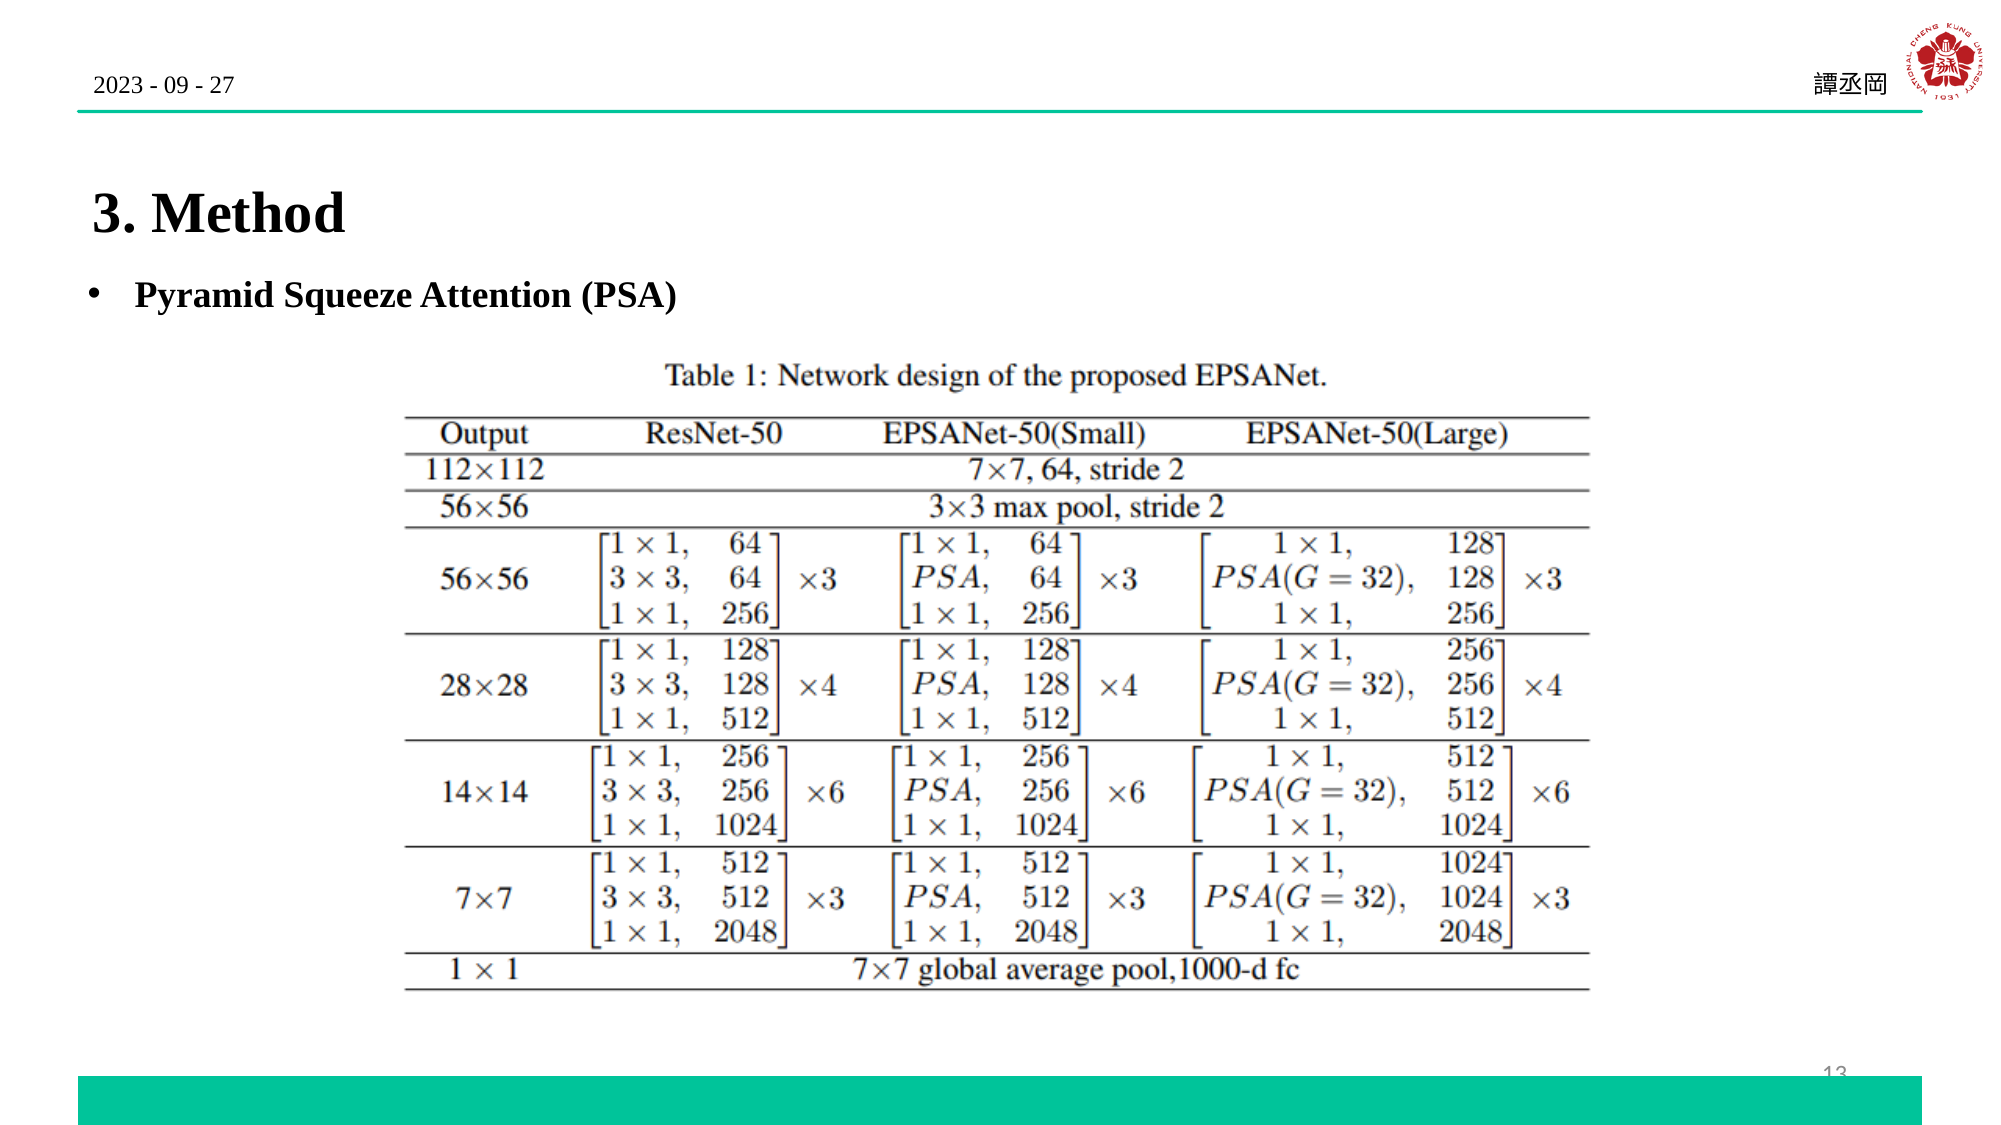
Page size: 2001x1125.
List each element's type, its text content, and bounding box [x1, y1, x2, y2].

text_box 譚丞岡 [1813, 58, 1889, 139]
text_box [78, 1075, 1922, 1125]
text_box 2023 - 09 - 27 [78, 58, 250, 99]
slide_number 13 [1412, 1042, 1863, 1075]
text_box 3. Method [78, 167, 1079, 252]
text_box [1906, 23, 1983, 100]
text_box Pyramid Squeeze Attention (PSA) [72, 262, 697, 323]
picture [381, 345, 1619, 1006]
